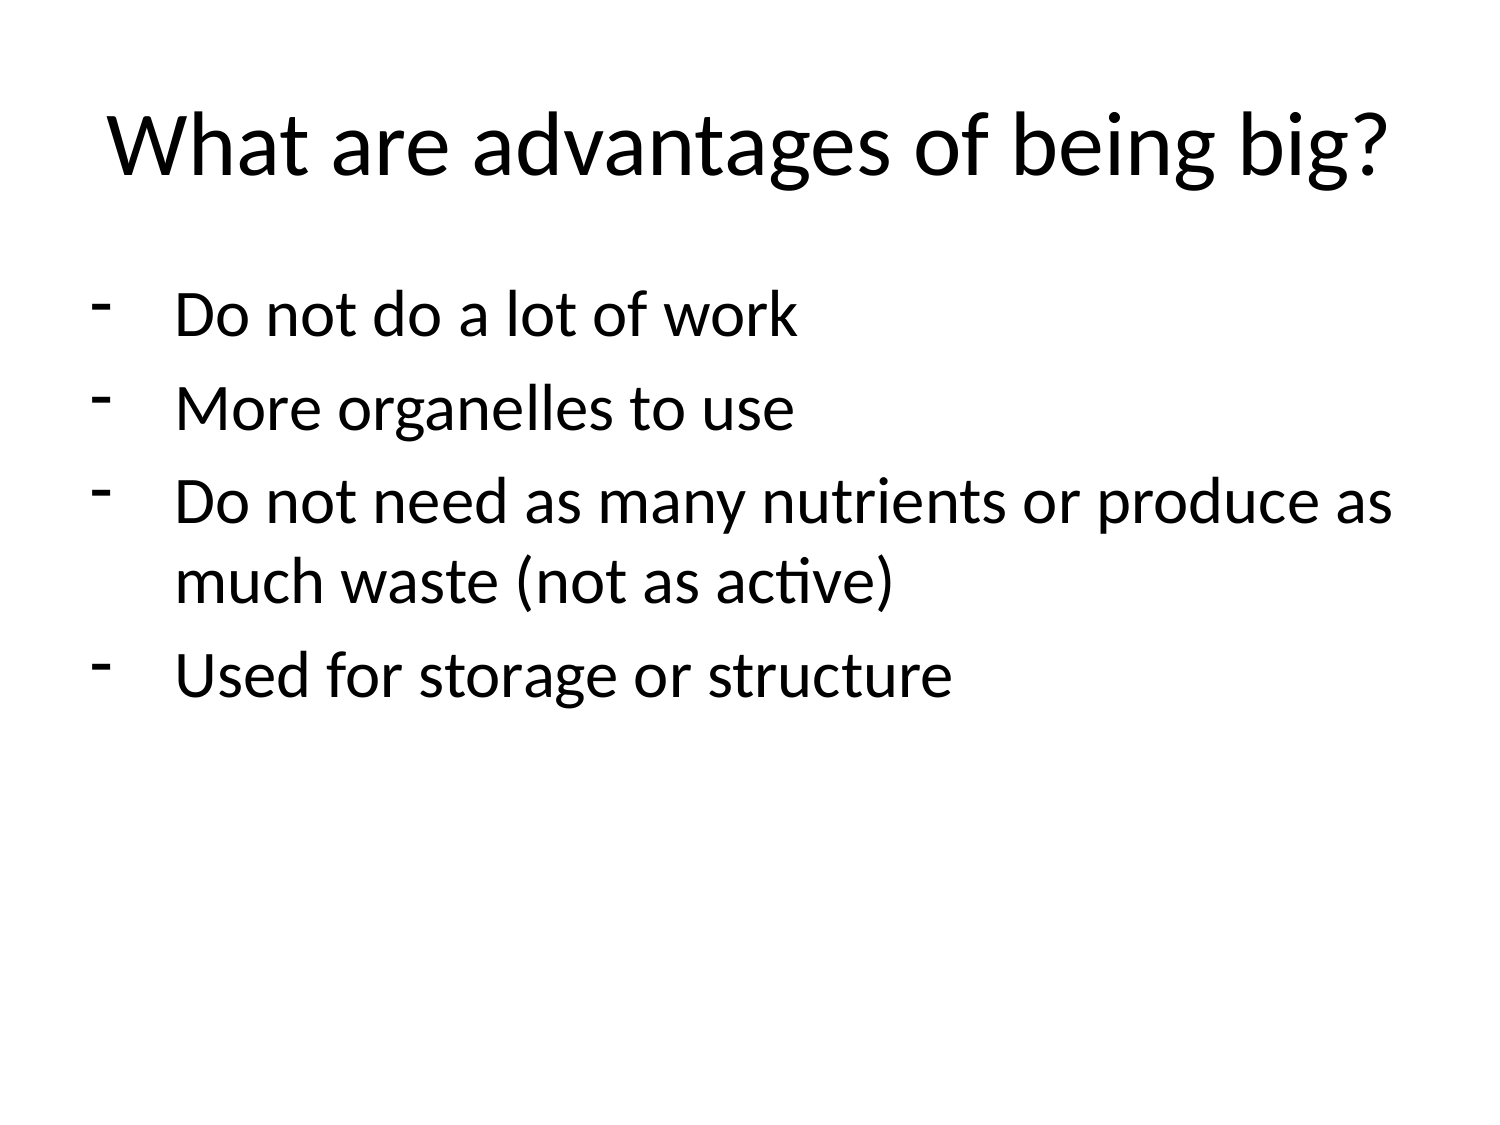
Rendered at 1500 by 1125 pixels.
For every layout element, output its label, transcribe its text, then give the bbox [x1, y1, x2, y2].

title What are advantages of being big? [75, 45, 1425, 233]
list Do not do a lot of work More organelles to use Do not need as many nutrients or produce as much waste (not as active) Used for storage or structure [75, 262, 1425, 1005]
